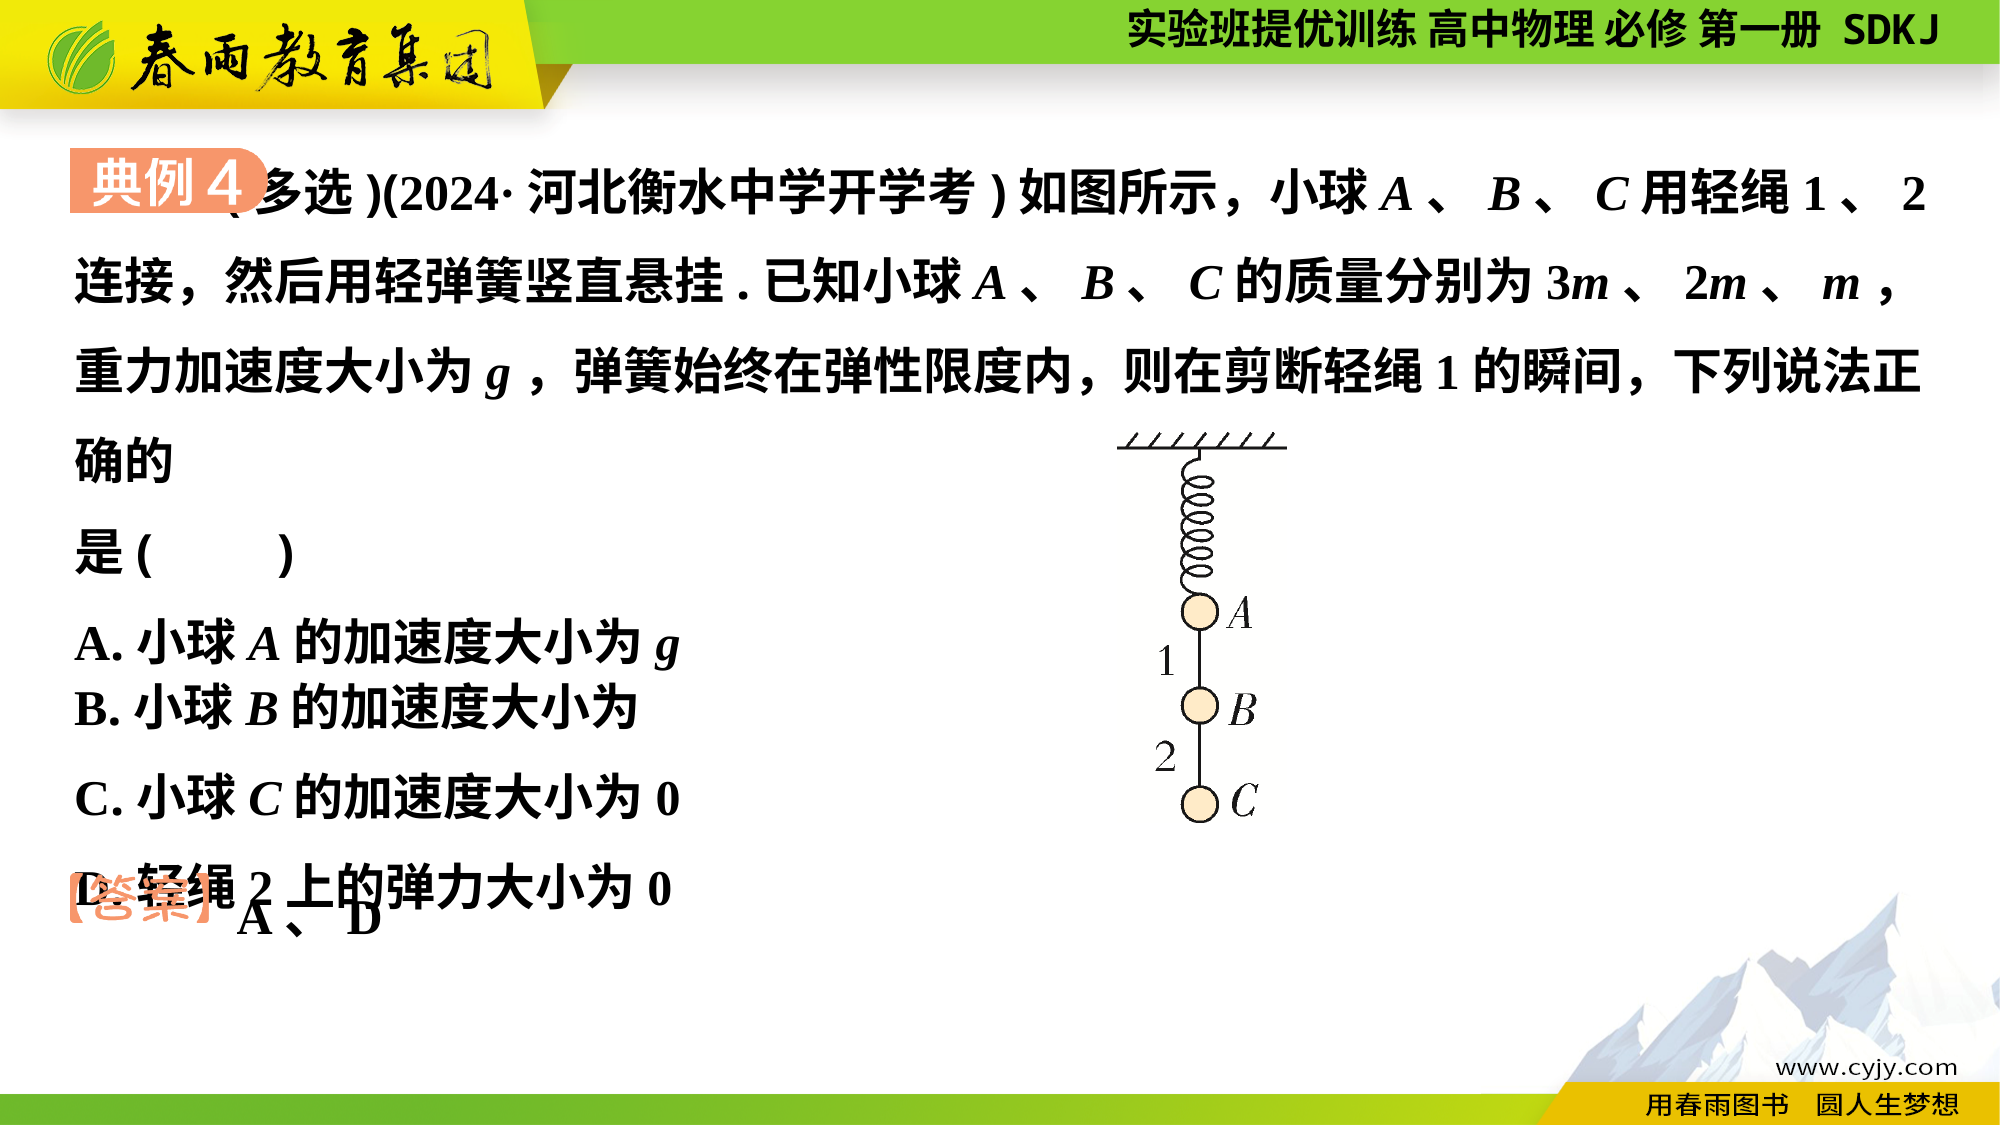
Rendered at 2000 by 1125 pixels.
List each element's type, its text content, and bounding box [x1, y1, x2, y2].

picture [0, 0, 2000, 1125]
text_box A、D [59, 846, 1944, 952]
